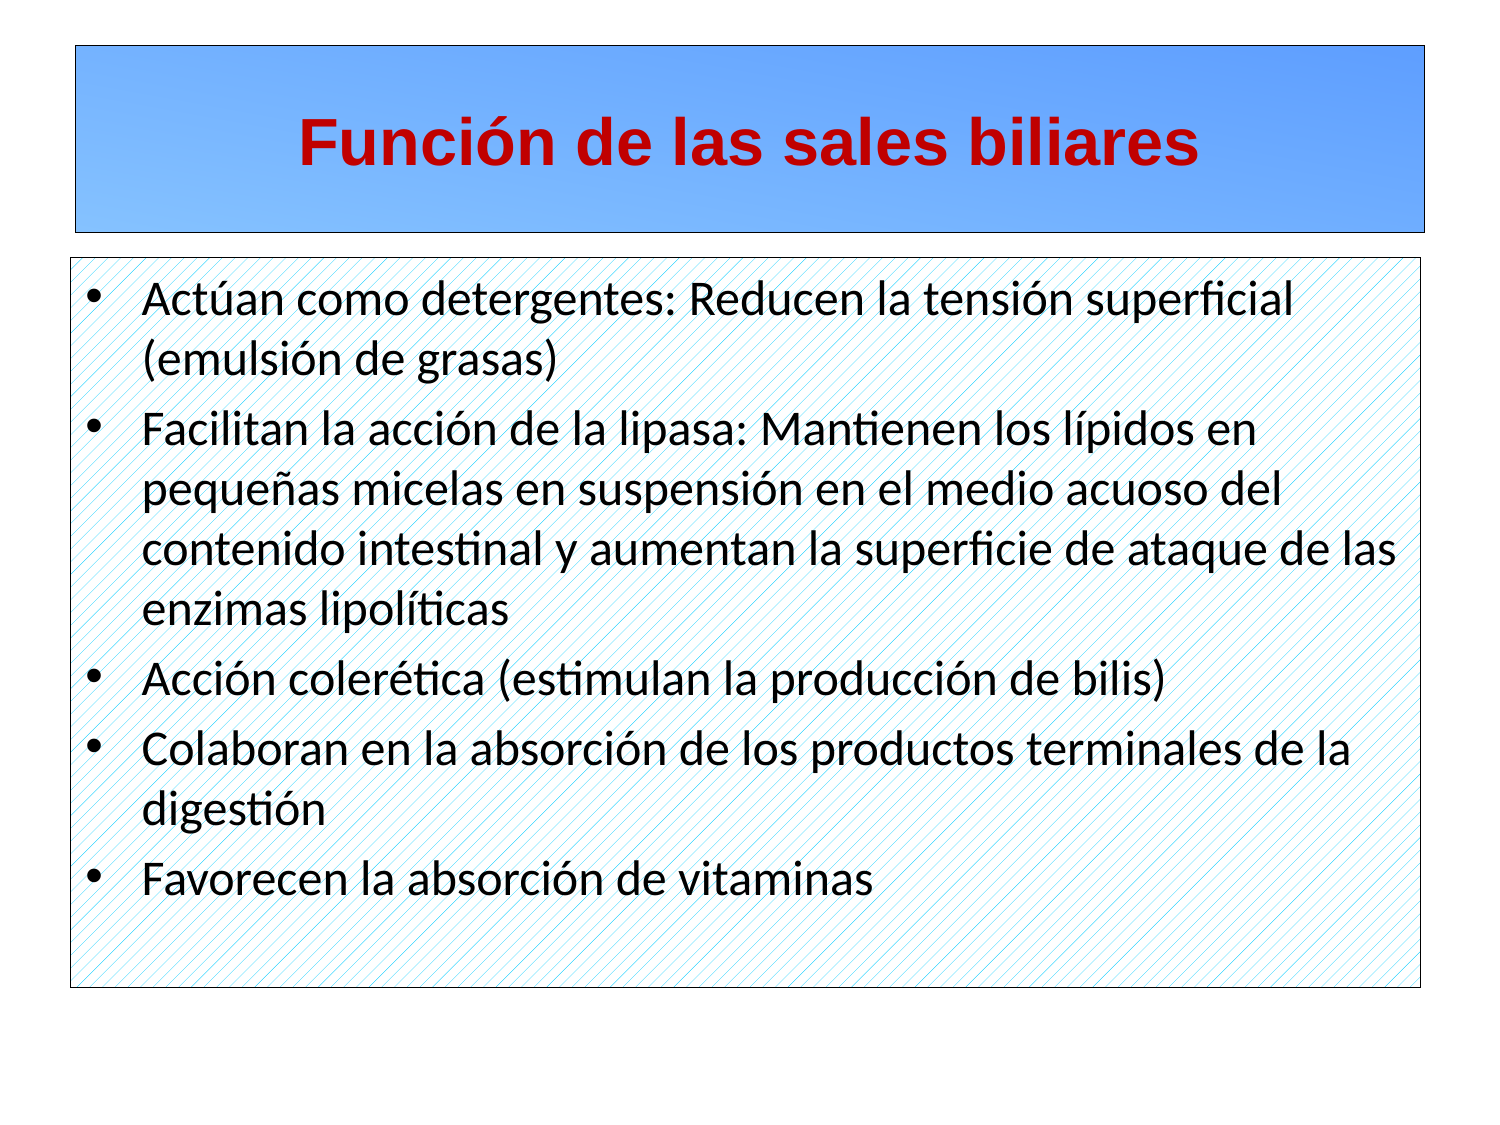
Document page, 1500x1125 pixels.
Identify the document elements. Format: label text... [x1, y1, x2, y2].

title Función de las sales biliares [75, 45, 1425, 233]
list Actúan como detergentes: Reducen la tensión superficial (emulsión de grasas) Facilitan la acción de la lipasa: Mantienen los lípidos en pequeñas micelas en suspensión en el medio acuoso del contenido intestinal y aumentan la superficie de ataque de las enzimas lipolíticas Acción colerética (estimulan la producción de bilis) Colaboran en la absorción de los productos terminales de la digestión Favorecen la absorción de vitaminas [70, 257, 1421, 988]
